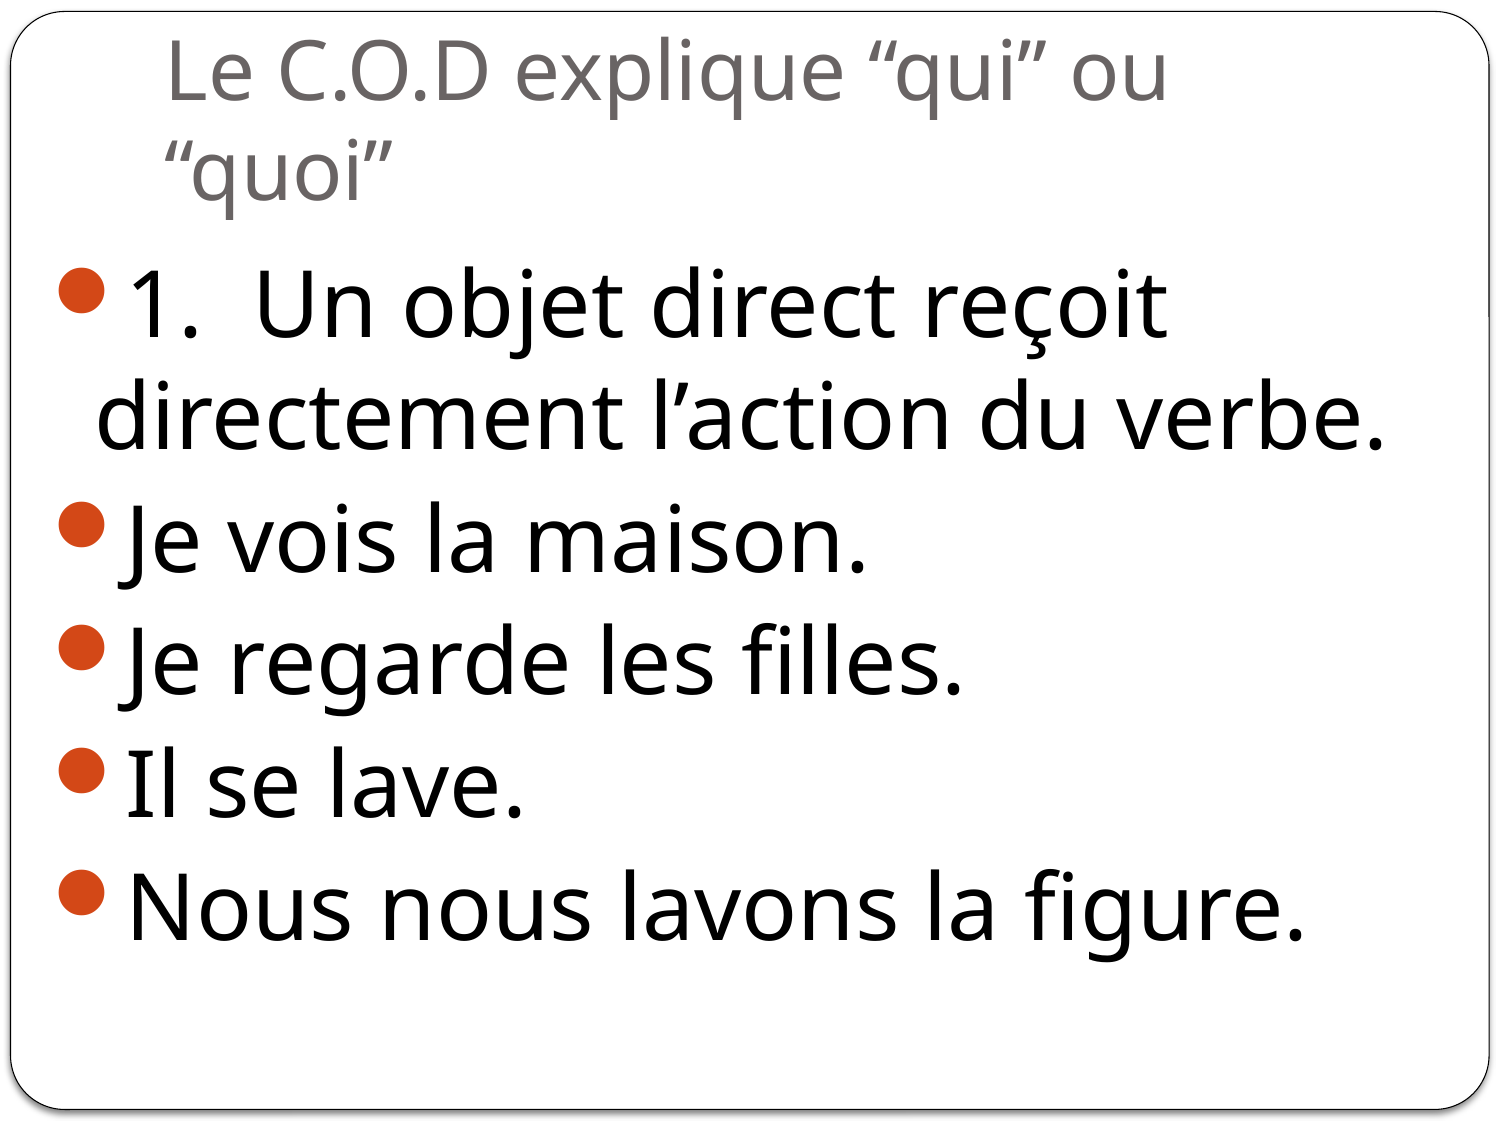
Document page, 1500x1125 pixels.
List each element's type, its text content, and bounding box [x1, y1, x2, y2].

title Le C.O.D explique “qui” ou “quoi” [150, 45, 1425, 233]
list 1. Un objet direct reçoit directement l’action du verbe. Je vois la maison. Je regarde les filles. Il se lave. Nous nous lavons la figure. [37, 237, 1425, 1125]
